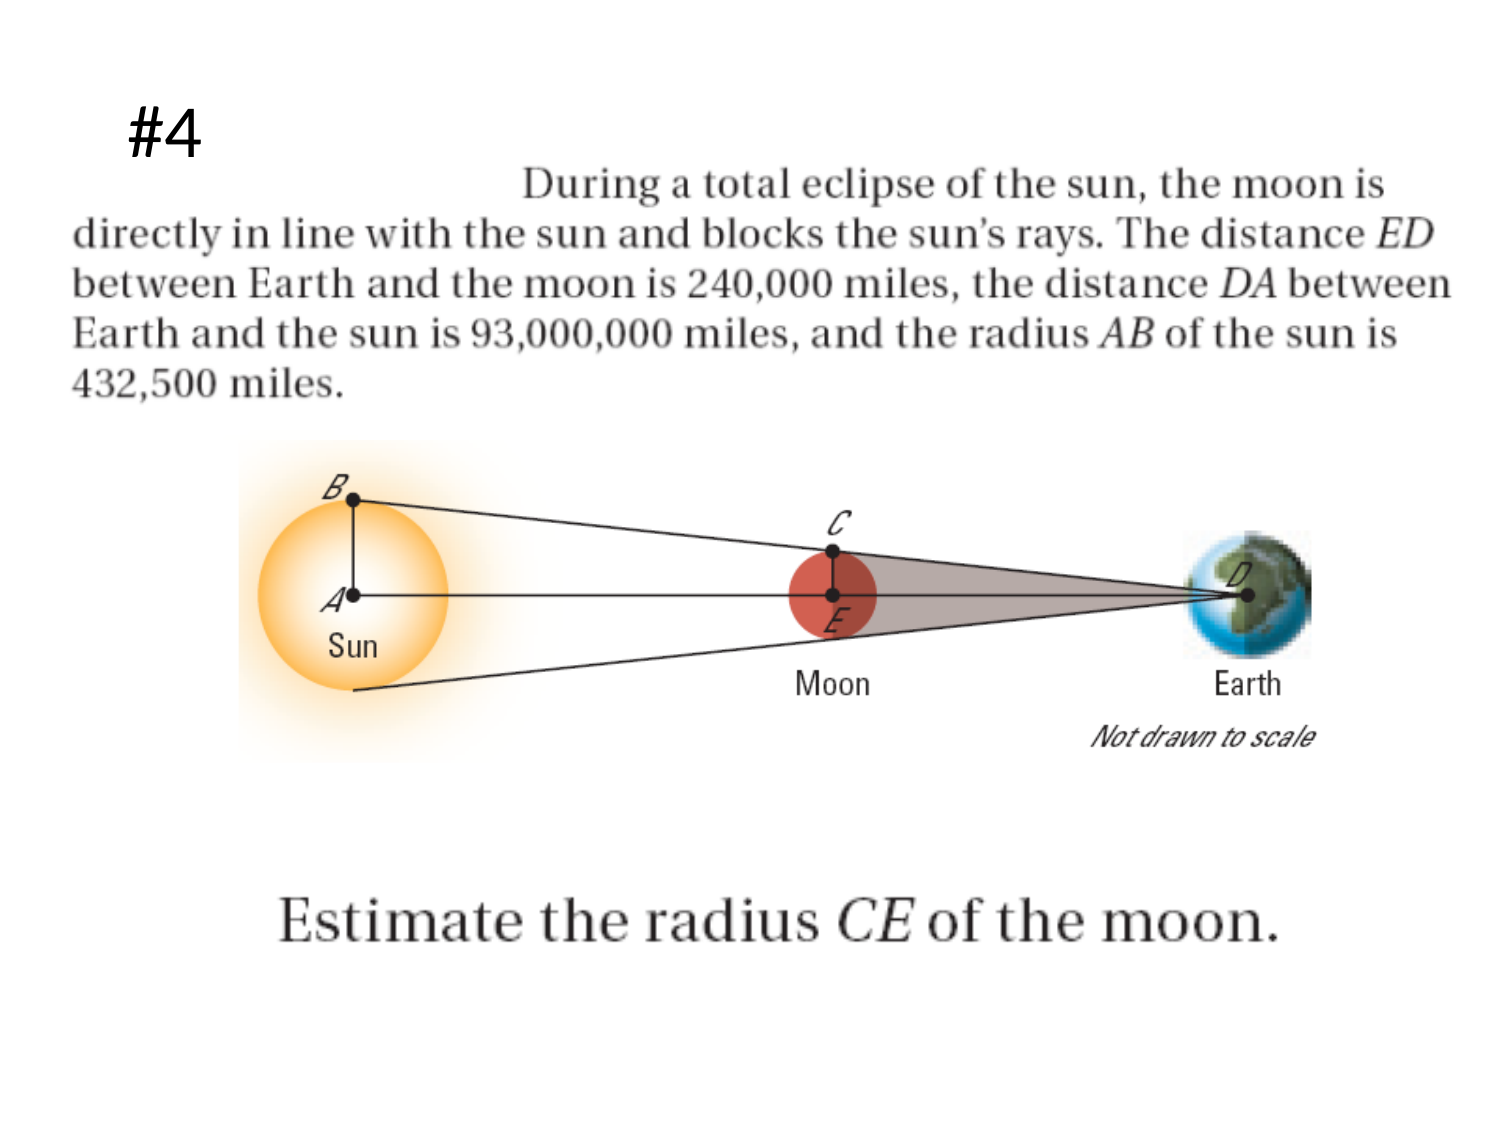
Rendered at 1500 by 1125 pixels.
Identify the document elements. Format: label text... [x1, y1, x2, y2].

text_box #4 [112, 74, 250, 123]
picture [37, 124, 1463, 1038]
